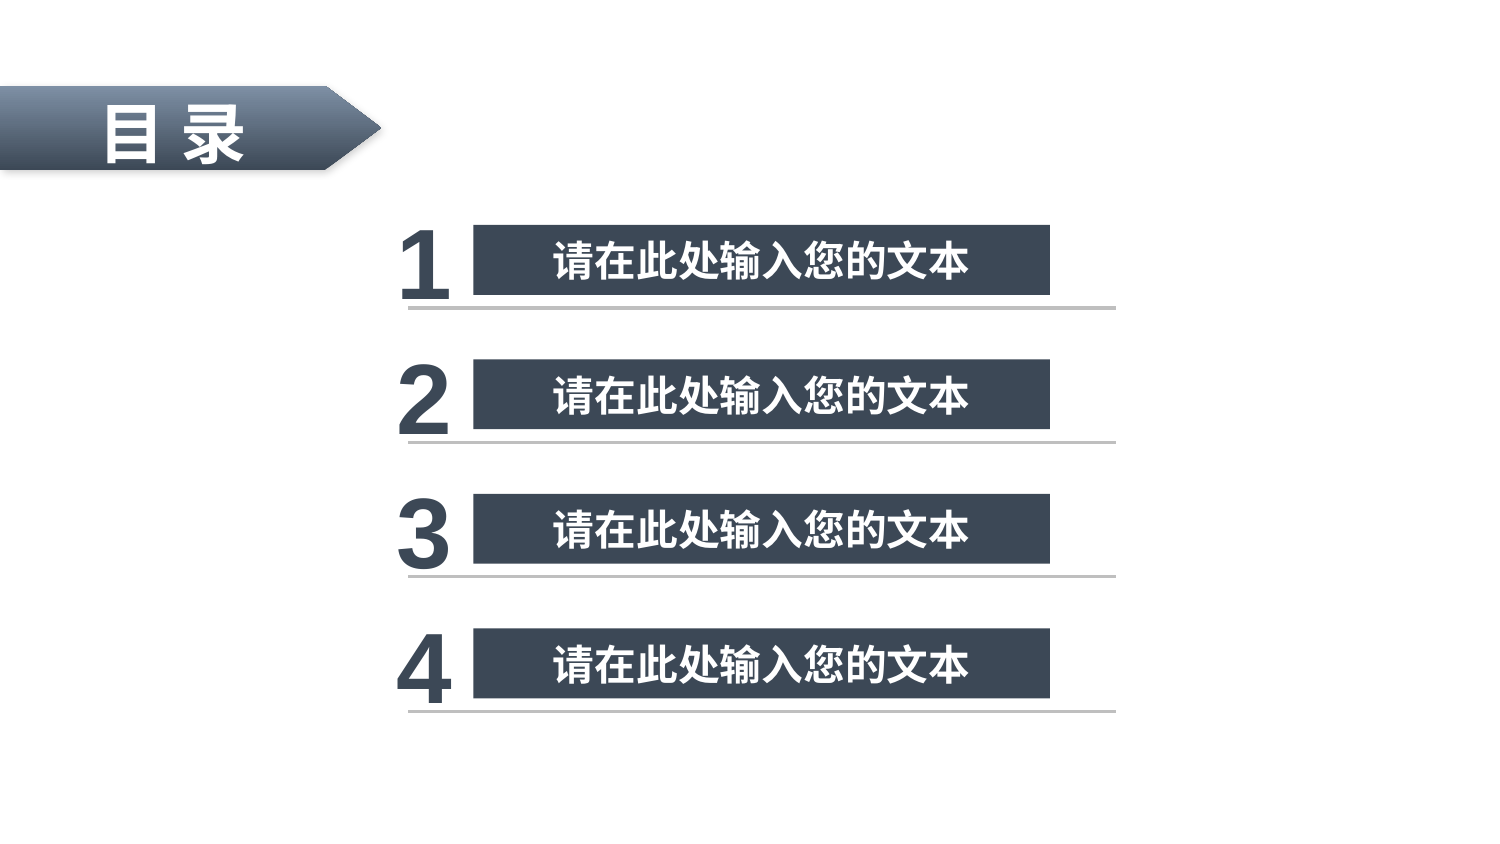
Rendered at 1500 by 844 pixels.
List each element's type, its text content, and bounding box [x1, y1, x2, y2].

text_box 1 [381, 192, 468, 327]
text_box 2 [381, 327, 468, 461]
text_box 目 录 [0, 85, 382, 171]
text_box 请在此处输入您的文本 [472, 358, 1051, 430]
text_box 请在此处输入您的文本 [472, 224, 1051, 296]
text_box 请在此处输入您的文本 [472, 627, 1051, 699]
text_box 4 [381, 595, 468, 731]
text_box 3 [381, 461, 468, 595]
text_box 请在此处输入您的文本 [472, 493, 1051, 565]
